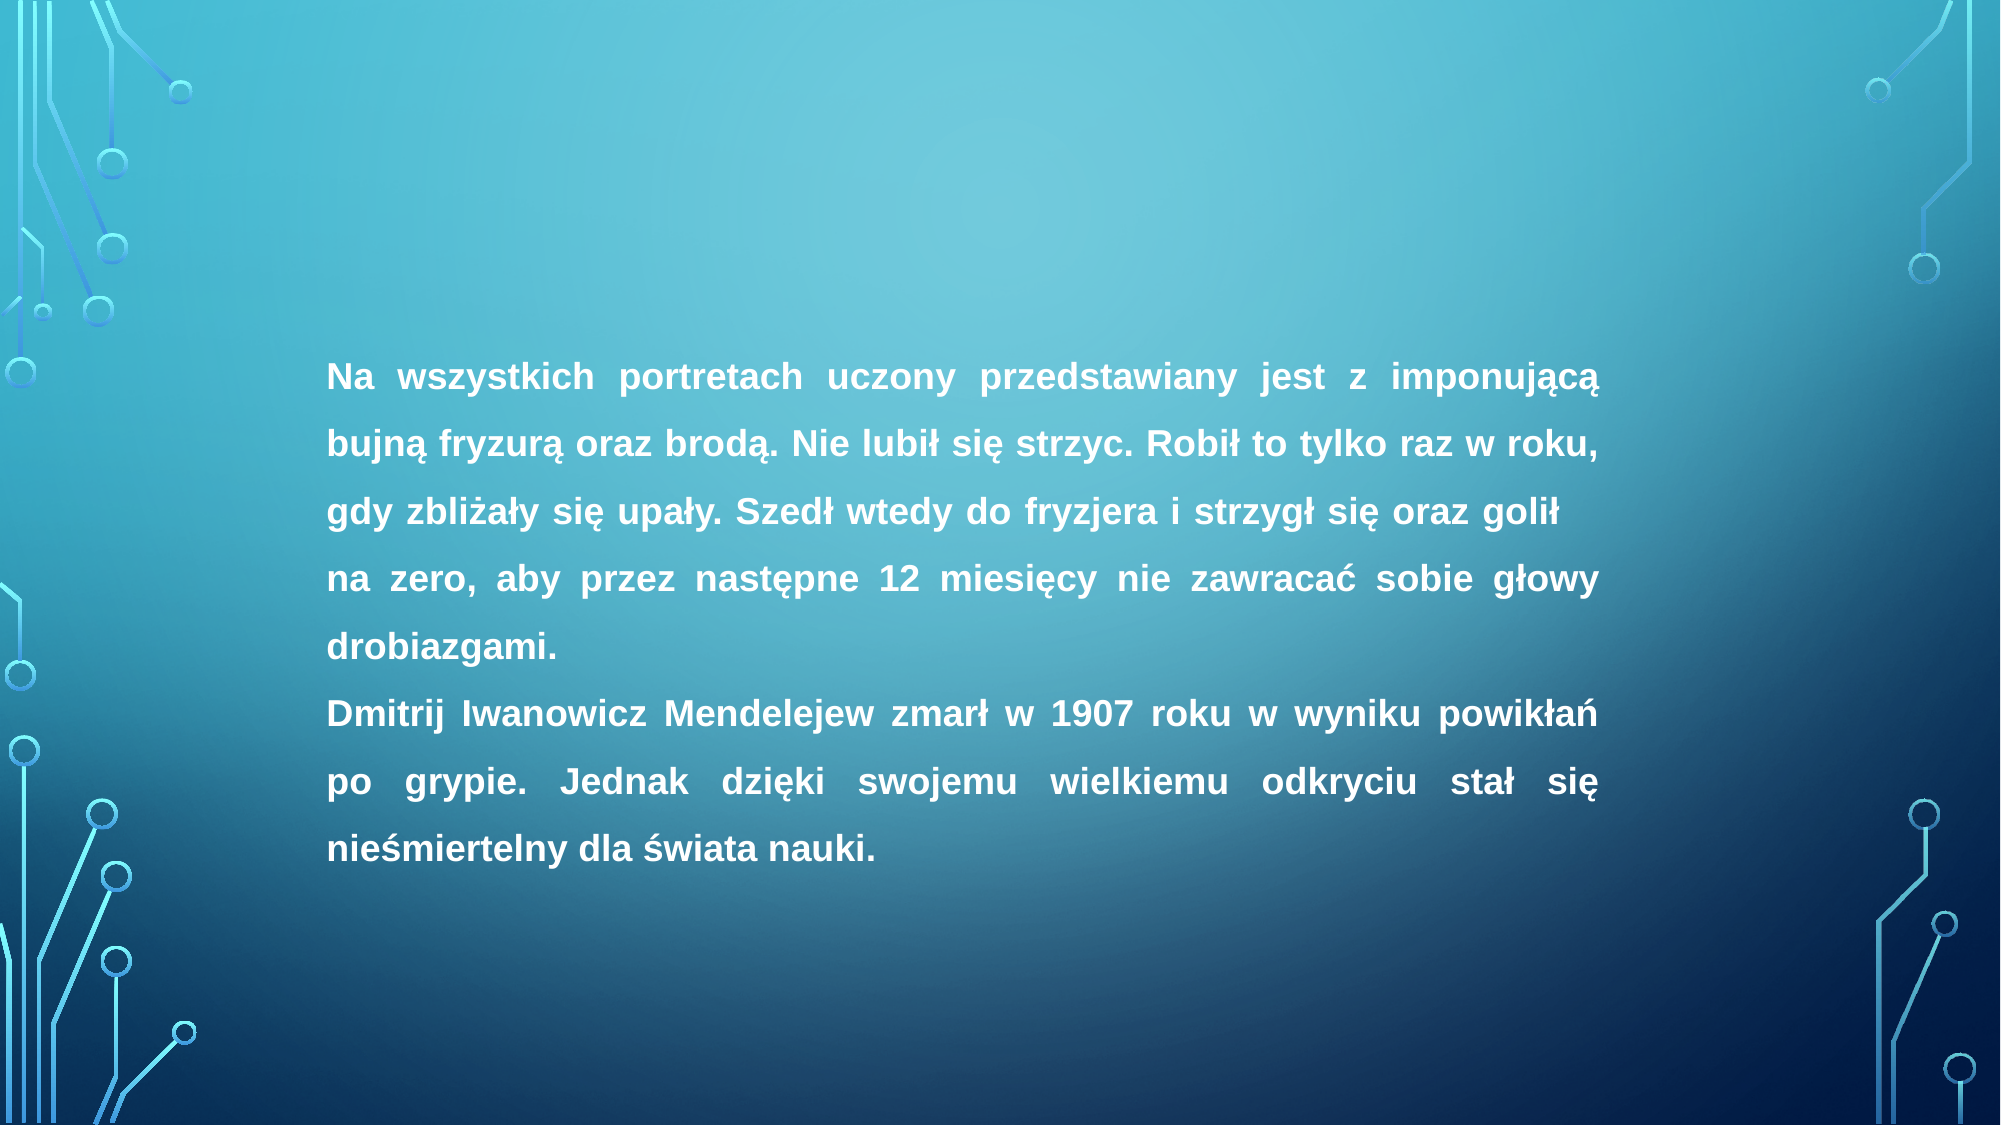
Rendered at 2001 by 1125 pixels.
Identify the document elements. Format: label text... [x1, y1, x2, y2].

text_box Na wszystkich portretach uczony przedstawiany jest z imponującą bujną fryzurą oraz brodą. Nie lubił się strzyc. Robił to tylko raz w roku, gdy zbliżały się upały. Szedł wtedy do fryzjera i strzygł się oraz golił na zero, aby przez następne 12 miesięcy nie zawracać sobie głowy drobiazgami. Dmitrij Iwanowicz Mendelejew zmarł w 1907 roku w wyniku powikłań po grypie. Jednak dzięki swojemu wielkiemu odkryciu stał się nieśmiertelny dla świata nauki. [311, 321, 1615, 944]
